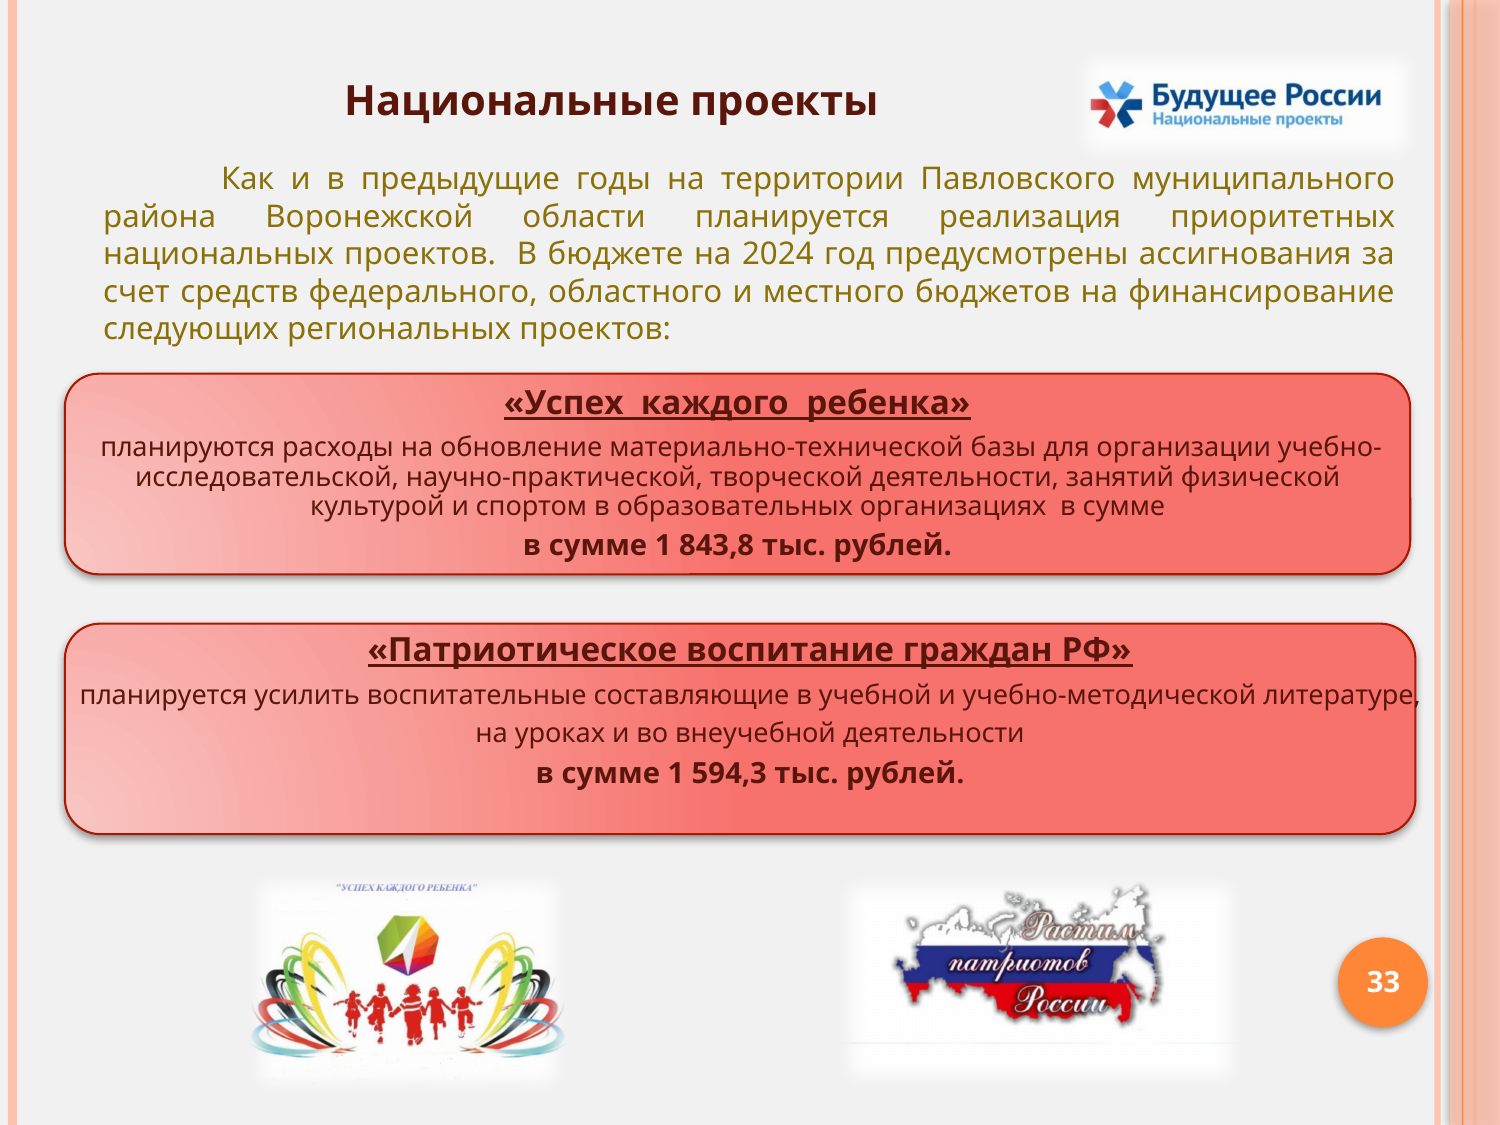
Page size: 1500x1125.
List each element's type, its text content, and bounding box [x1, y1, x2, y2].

text_box Как и в предыдущие годы на территории Павловского муниципального района Воронежской области планируется реализация приоритетных национальных проектов. В бюджете на 2024 год предусмотрены ассигнования за счет средств федерального, областного и местного бюджетов на финансирование следующих региональных проектов: [88, 161, 1412, 354]
slide_number 33 [1333, 940, 1434, 1027]
picture [1068, 42, 1426, 168]
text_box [64, 372, 1413, 575]
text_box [64, 597, 1436, 835]
picture [832, 869, 1249, 1094]
picture [241, 865, 574, 1101]
text_box Национальные проекты [88, 66, 1062, 161]
